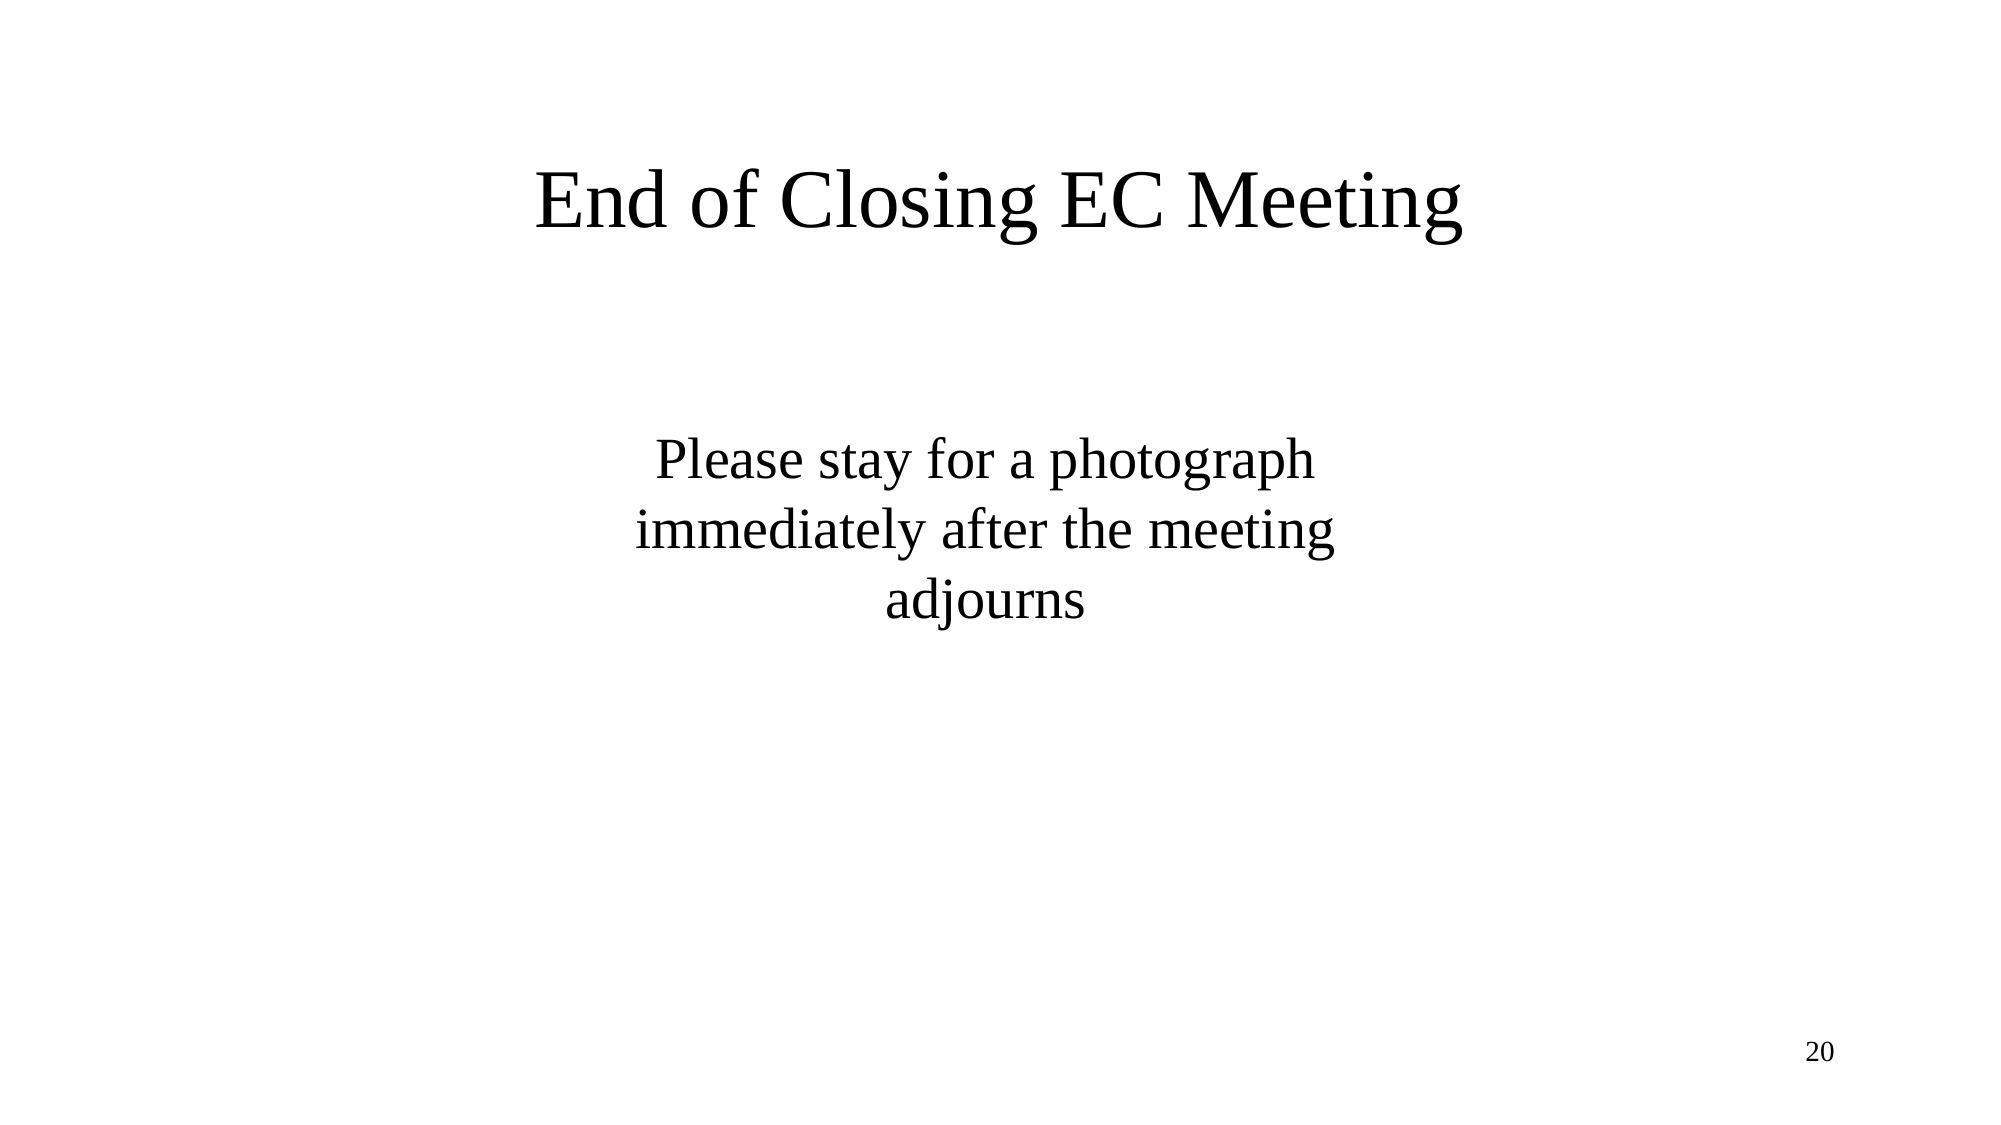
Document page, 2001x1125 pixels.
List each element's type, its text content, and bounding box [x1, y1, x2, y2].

text_box Please stay for a photograph immediately after the meeting adjourns [587, 412, 1385, 638]
title End of Closing EC Meeting [149, 99, 1851, 288]
slide_number 20 [1433, 1024, 1851, 1101]
